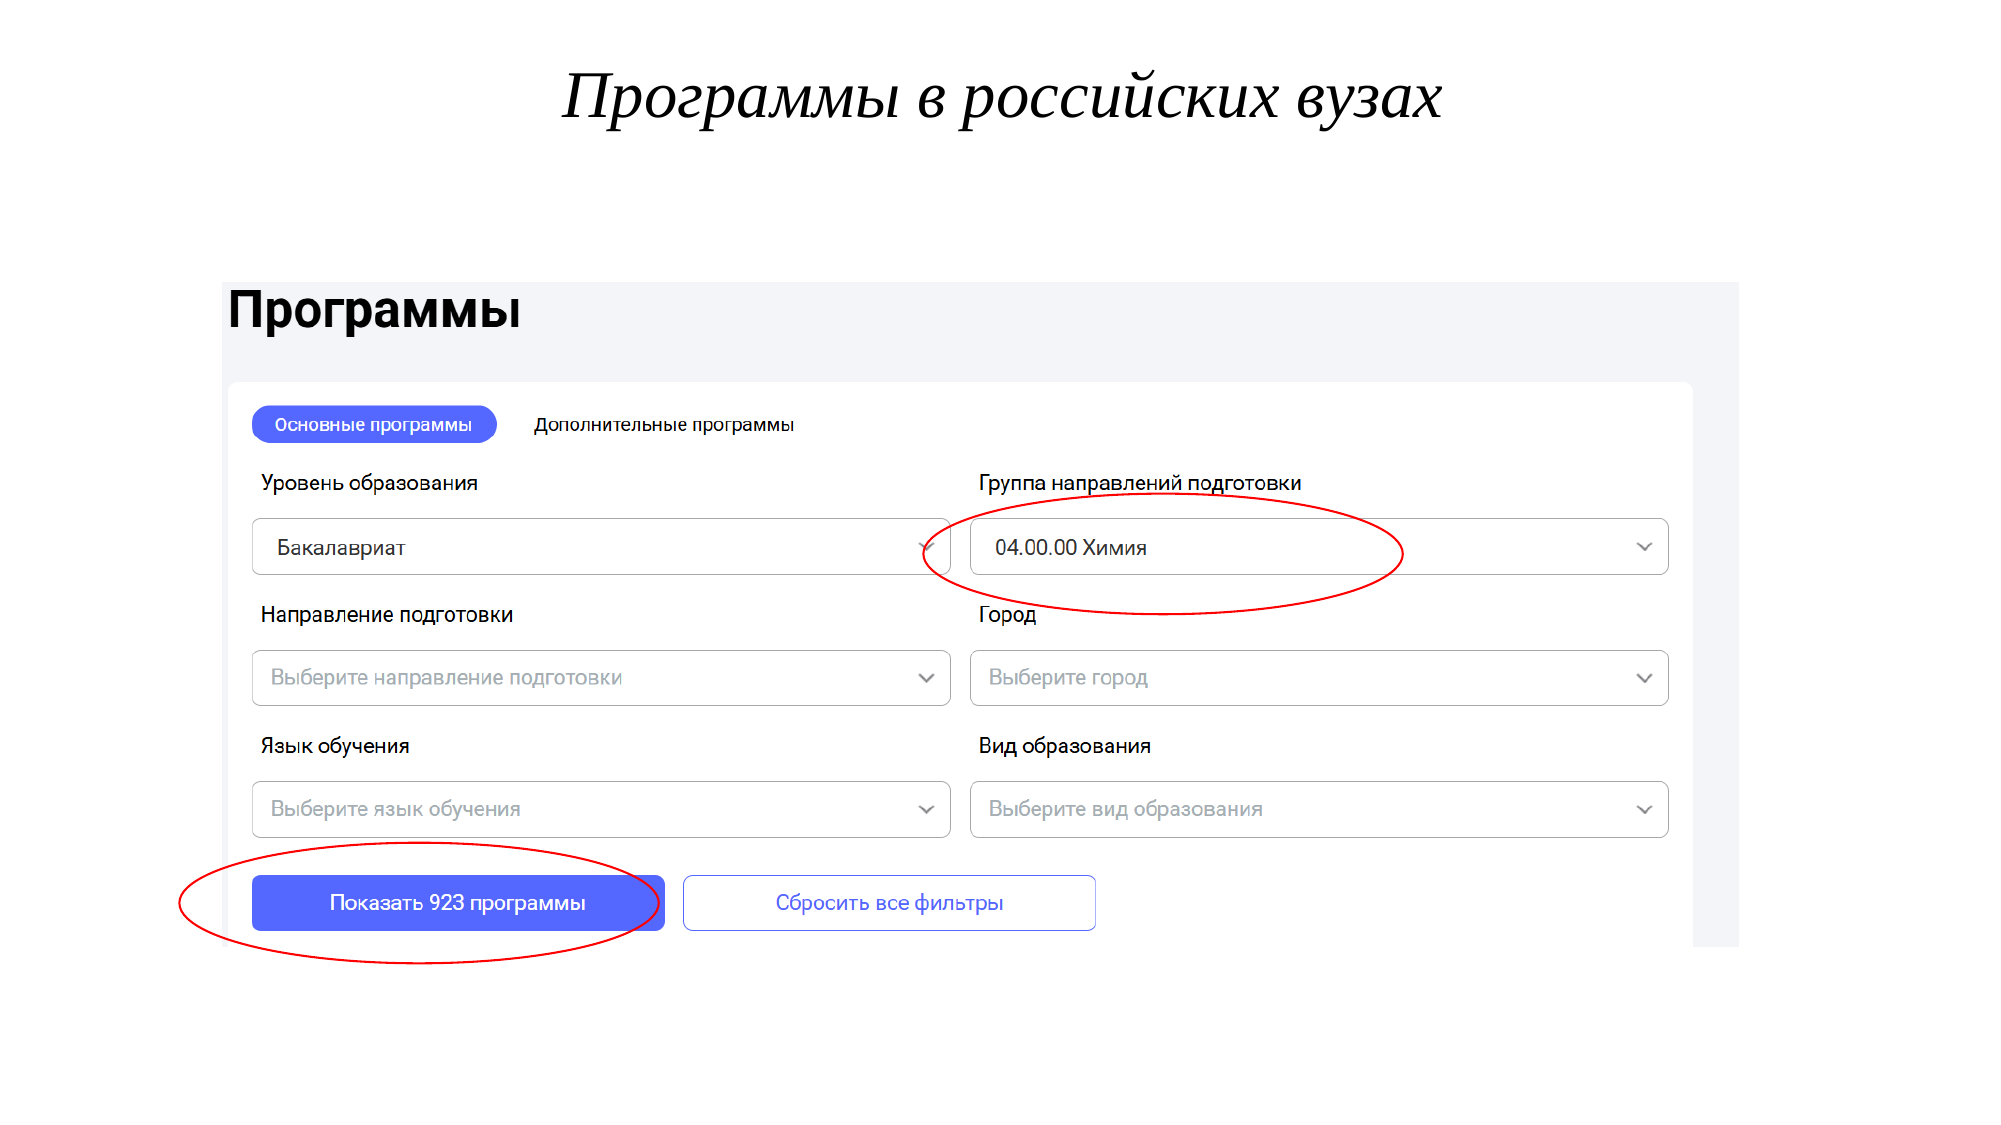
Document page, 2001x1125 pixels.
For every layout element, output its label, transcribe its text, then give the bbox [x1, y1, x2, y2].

text_box [250, 947, 588, 965]
text_box Программы в российских вузах [547, 43, 1548, 139]
text_box [178, 867, 222, 939]
picture [222, 282, 1739, 947]
